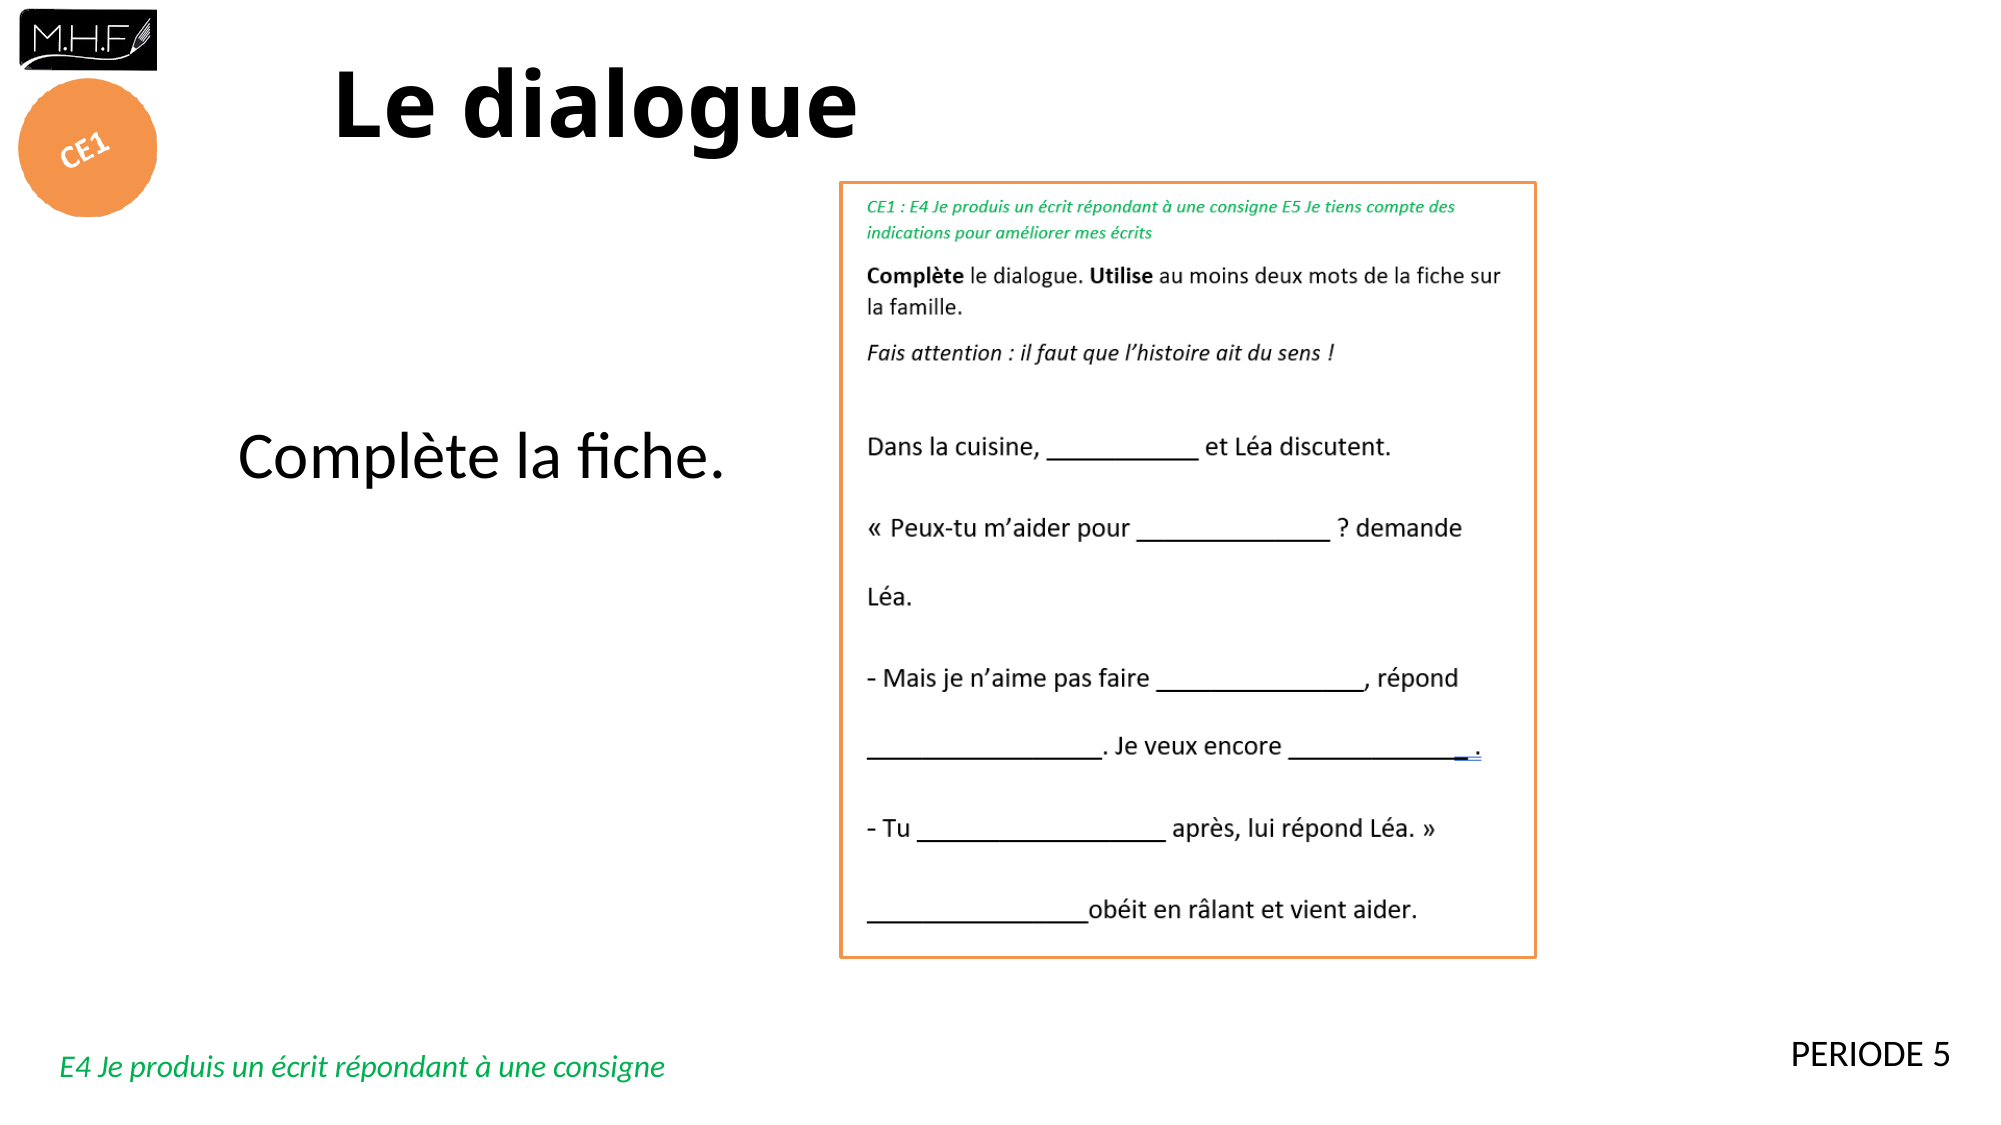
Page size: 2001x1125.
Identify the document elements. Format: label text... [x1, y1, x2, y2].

text_box Complète la fiche. [223, 398, 839, 561]
text_box E4 Je produis un écrit répondant à une consigne [44, 1038, 1346, 1092]
picture [18, 78, 157, 218]
picture [842, 183, 1534, 956]
picture [16, 7, 157, 74]
text_box PERIODE 5 [1362, 1021, 1967, 1082]
title Le dialogue [316, 0, 1863, 218]
